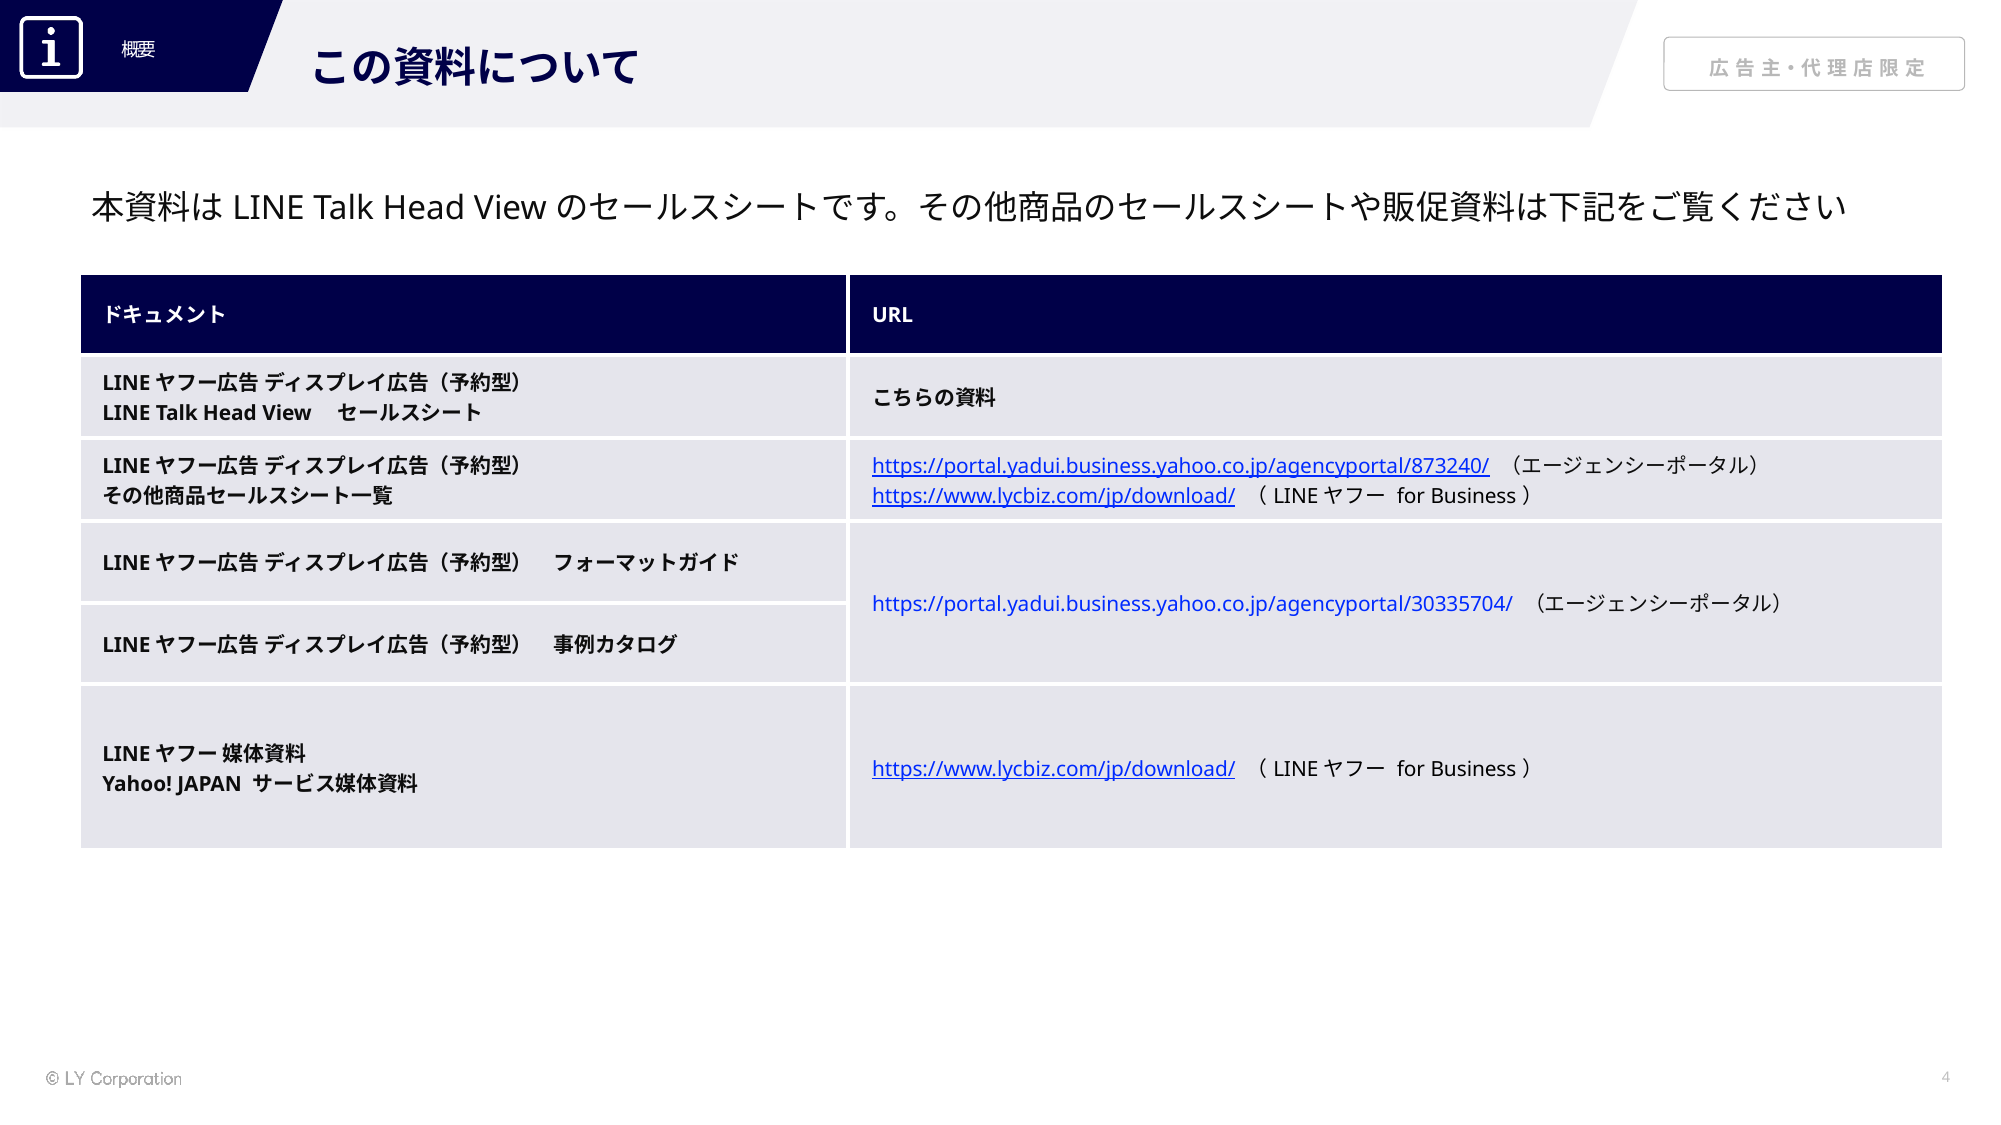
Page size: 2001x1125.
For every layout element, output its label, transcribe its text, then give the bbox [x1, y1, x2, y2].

table_cell こちらの資料 [850, 357, 1942, 436]
table_cell LINEヤフー広告 ディスプレイ広告（予約型） その他商品セールスシート一覧 [81, 440, 846, 519]
text_box 概要 [97, 13, 180, 81]
text_box 本資料はLINE Talk Head Viewのセールスシートです。その他商品のセールスシートや販促資料は下記をご覧ください [91, 174, 1863, 227]
table_cell https://www.lycbiz.com/jp/download/ （LINEヤフー for Business） [850, 686, 1942, 848]
table_cell LINEヤフー広告 ディスプレイ広告（予約型） 事例カタログ [81, 605, 846, 682]
table_cell LINEヤフー広告 ディスプレイ広告（予約型） フォーマットガイド [81, 523, 846, 601]
picture [46, 1071, 181, 1088]
table_cell https://portal.yadui.business.yahoo.co.jp/agencyportal/30335704/ （エージェンシーポータル） [850, 523, 1942, 682]
table_header URL [850, 275, 1942, 353]
table_cell LINEヤフー広告 ディスプレイ広告（予約型） LINE Talk Head View セールスシート [81, 357, 846, 436]
table_cell LINEヤフー 媒体資料 Yahoo! JAPAN サービス媒体資料 [81, 686, 846, 848]
list この資料について [309, 41, 1645, 97]
table_cell https://portal.yadui.business.yahoo.co.jp/agencyportal/873240/ （エージェンシーポータル） https://www.lycbiz.com/jp/download/ （LINEヤフー for Business） [850, 440, 1942, 519]
table_header ドキュメント [81, 275, 846, 353]
picture [8, 4, 92, 88]
